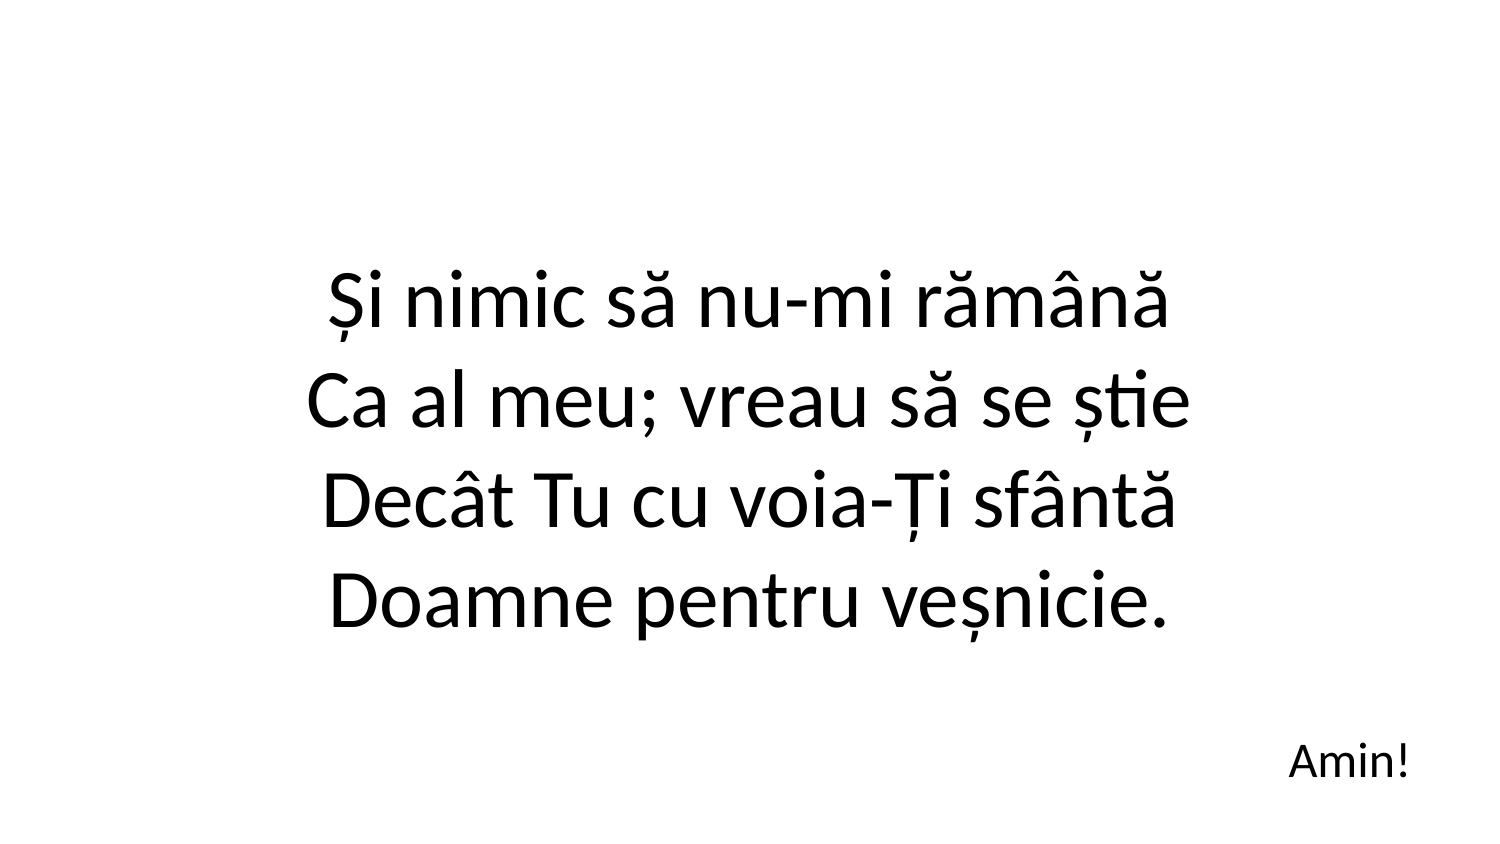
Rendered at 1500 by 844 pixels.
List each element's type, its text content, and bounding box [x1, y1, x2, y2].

text_box Și nimic să nu-mi rămână Ca al meu; vreau să se știe Decât Tu cu voia-Ți sfântă Doamne pentru veșnicie. [291, 192, 1209, 652]
text_box Amin! [1273, 674, 1427, 795]
